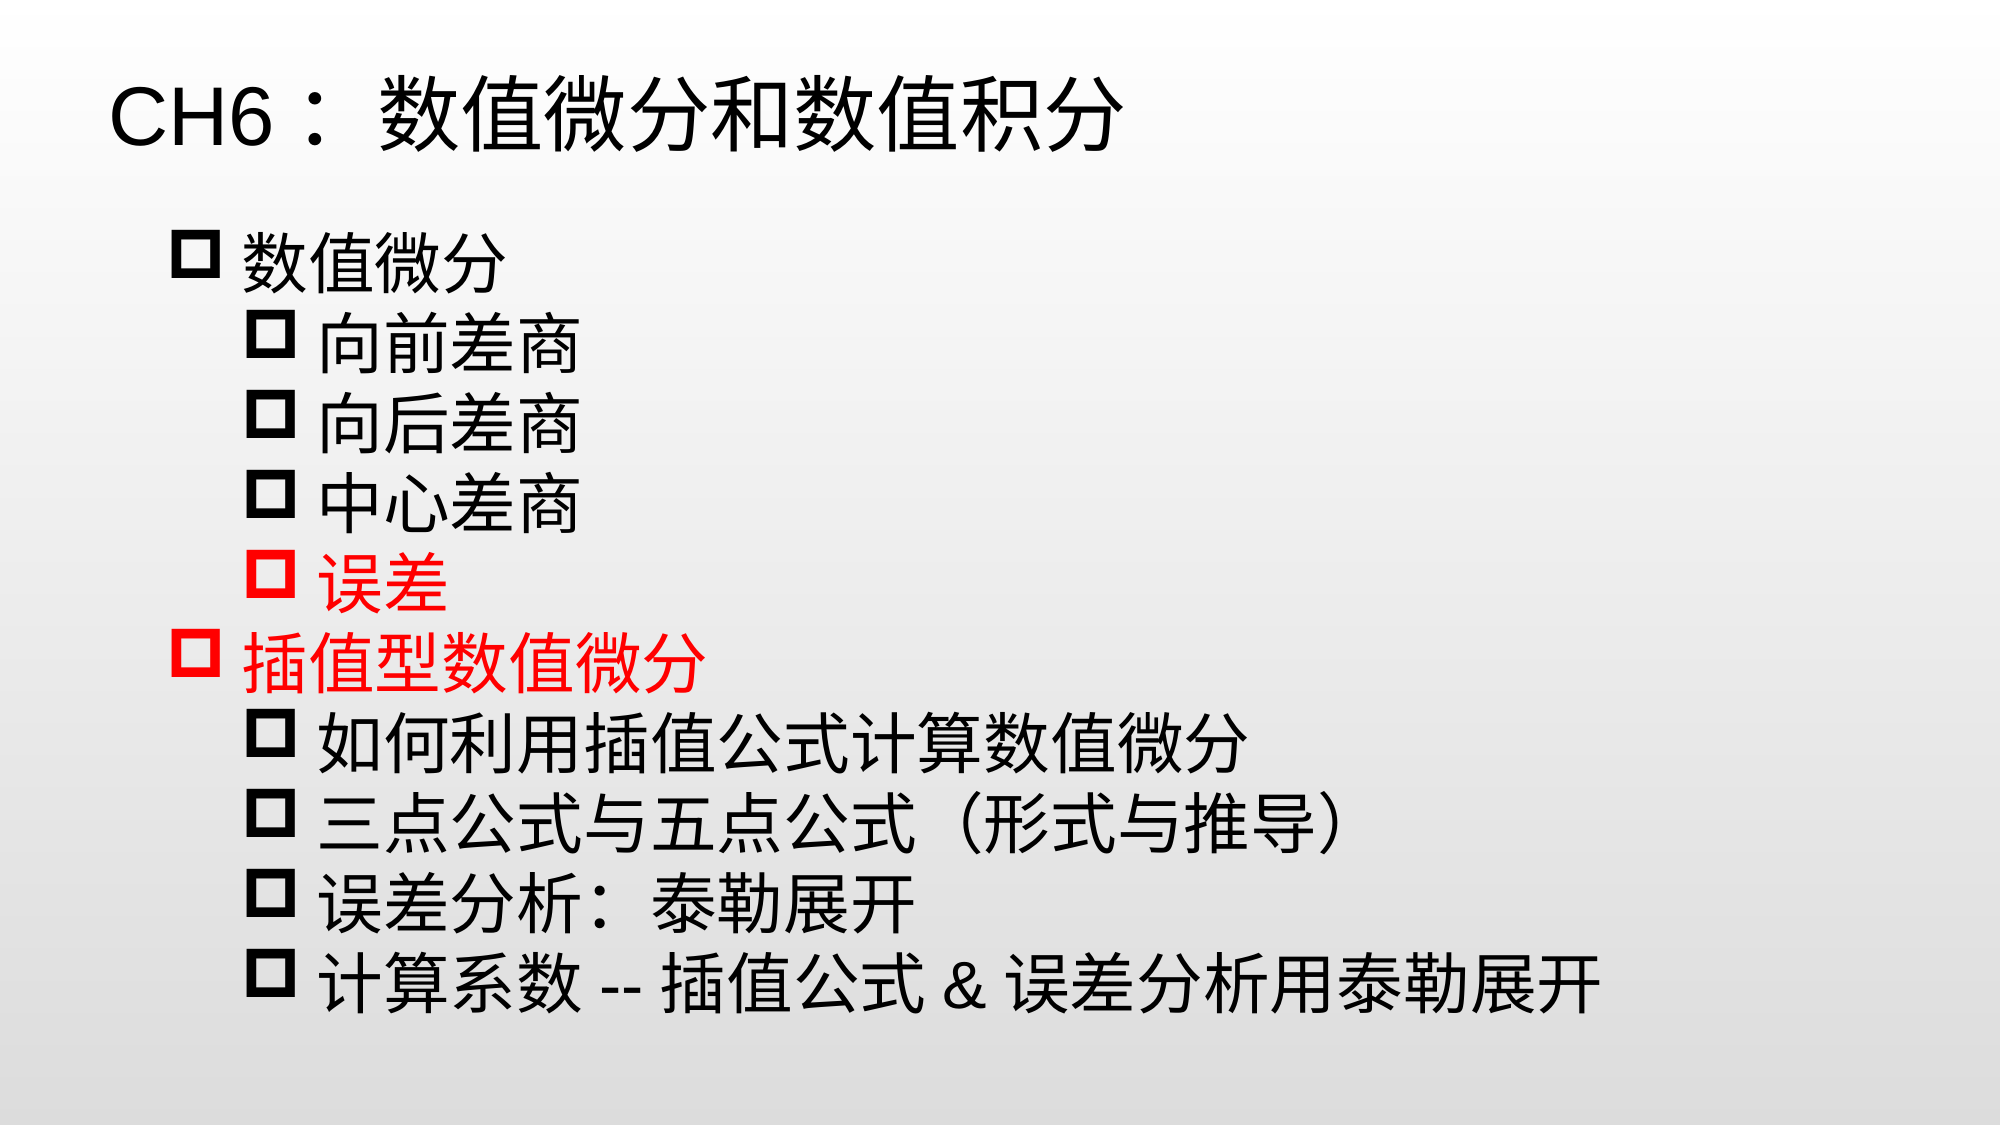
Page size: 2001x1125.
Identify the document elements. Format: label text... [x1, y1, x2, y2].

text_box CH6：数值微分和数值积分 [93, 54, 151, 170]
text_box 数值微分 向前差商 向后差商 中心差商 误差 插值型数值微分 如何利用插值公式计算数值微分 三点公式与五点公式（形式与推导） 误差分析：泰勒展开 计算系数--插值公式&误差分析用泰勒展开 [151, 54, 1661, 1125]
